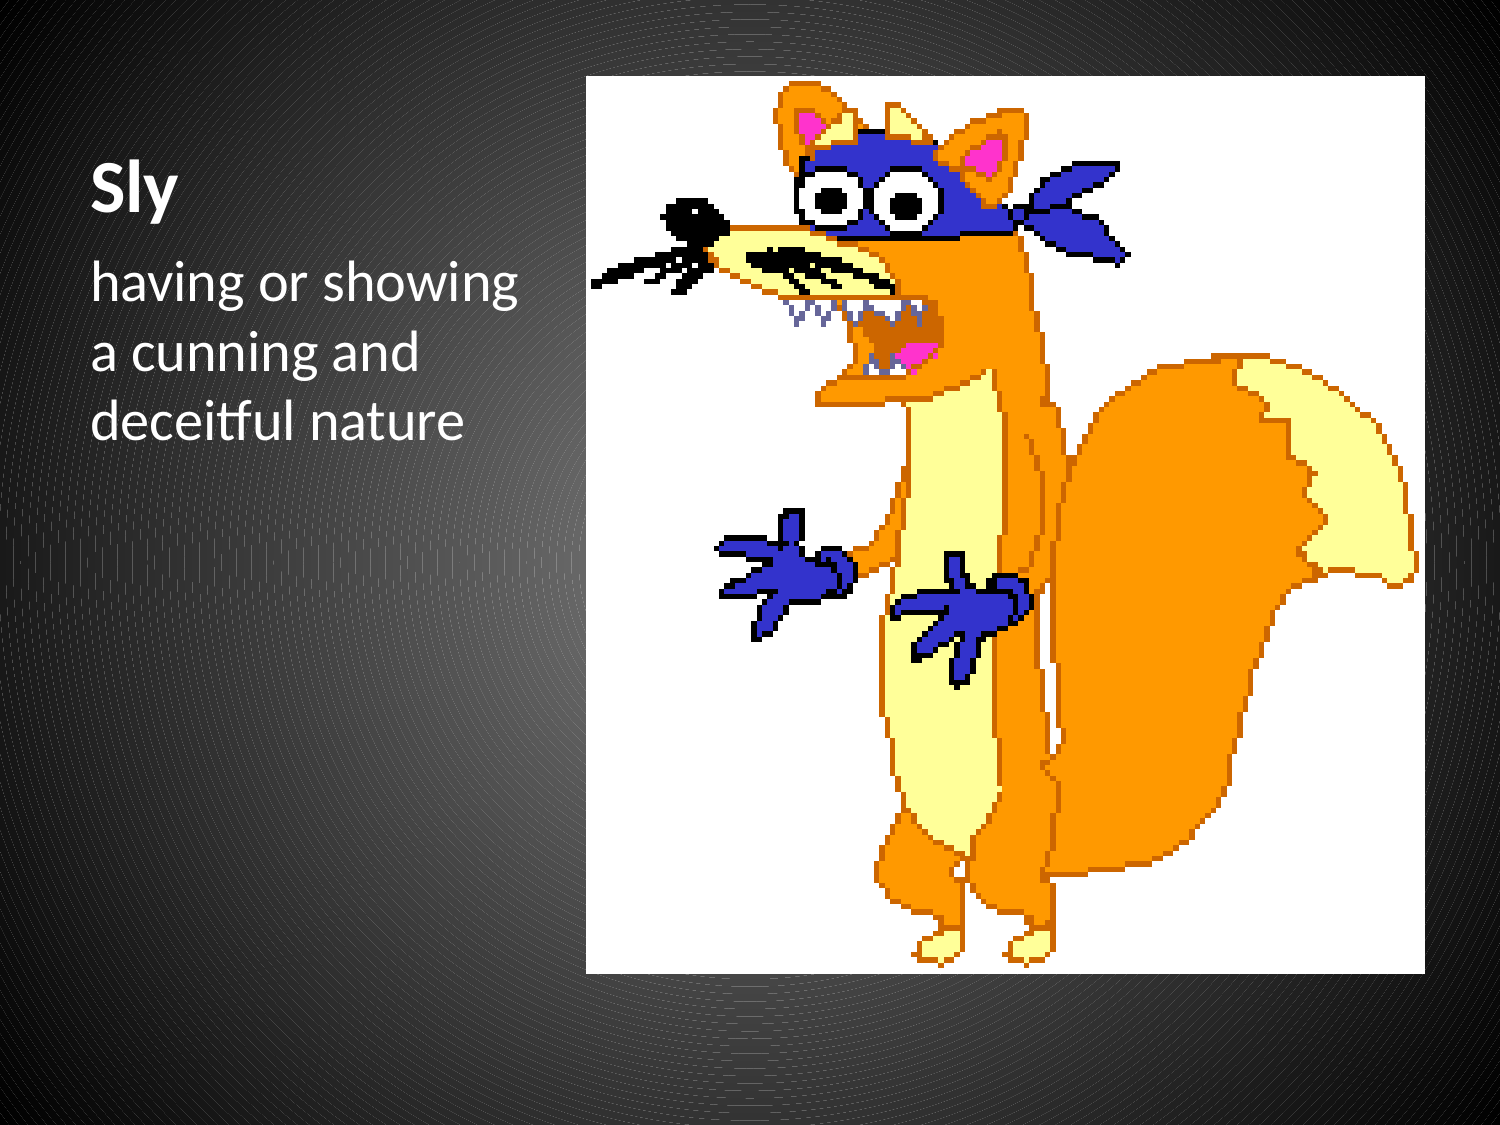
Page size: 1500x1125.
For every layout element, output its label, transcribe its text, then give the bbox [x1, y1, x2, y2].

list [586, 44, 1426, 1006]
title Sly [75, 44, 569, 235]
list having or showing a cunning and deceitful nature [75, 235, 569, 1005]
